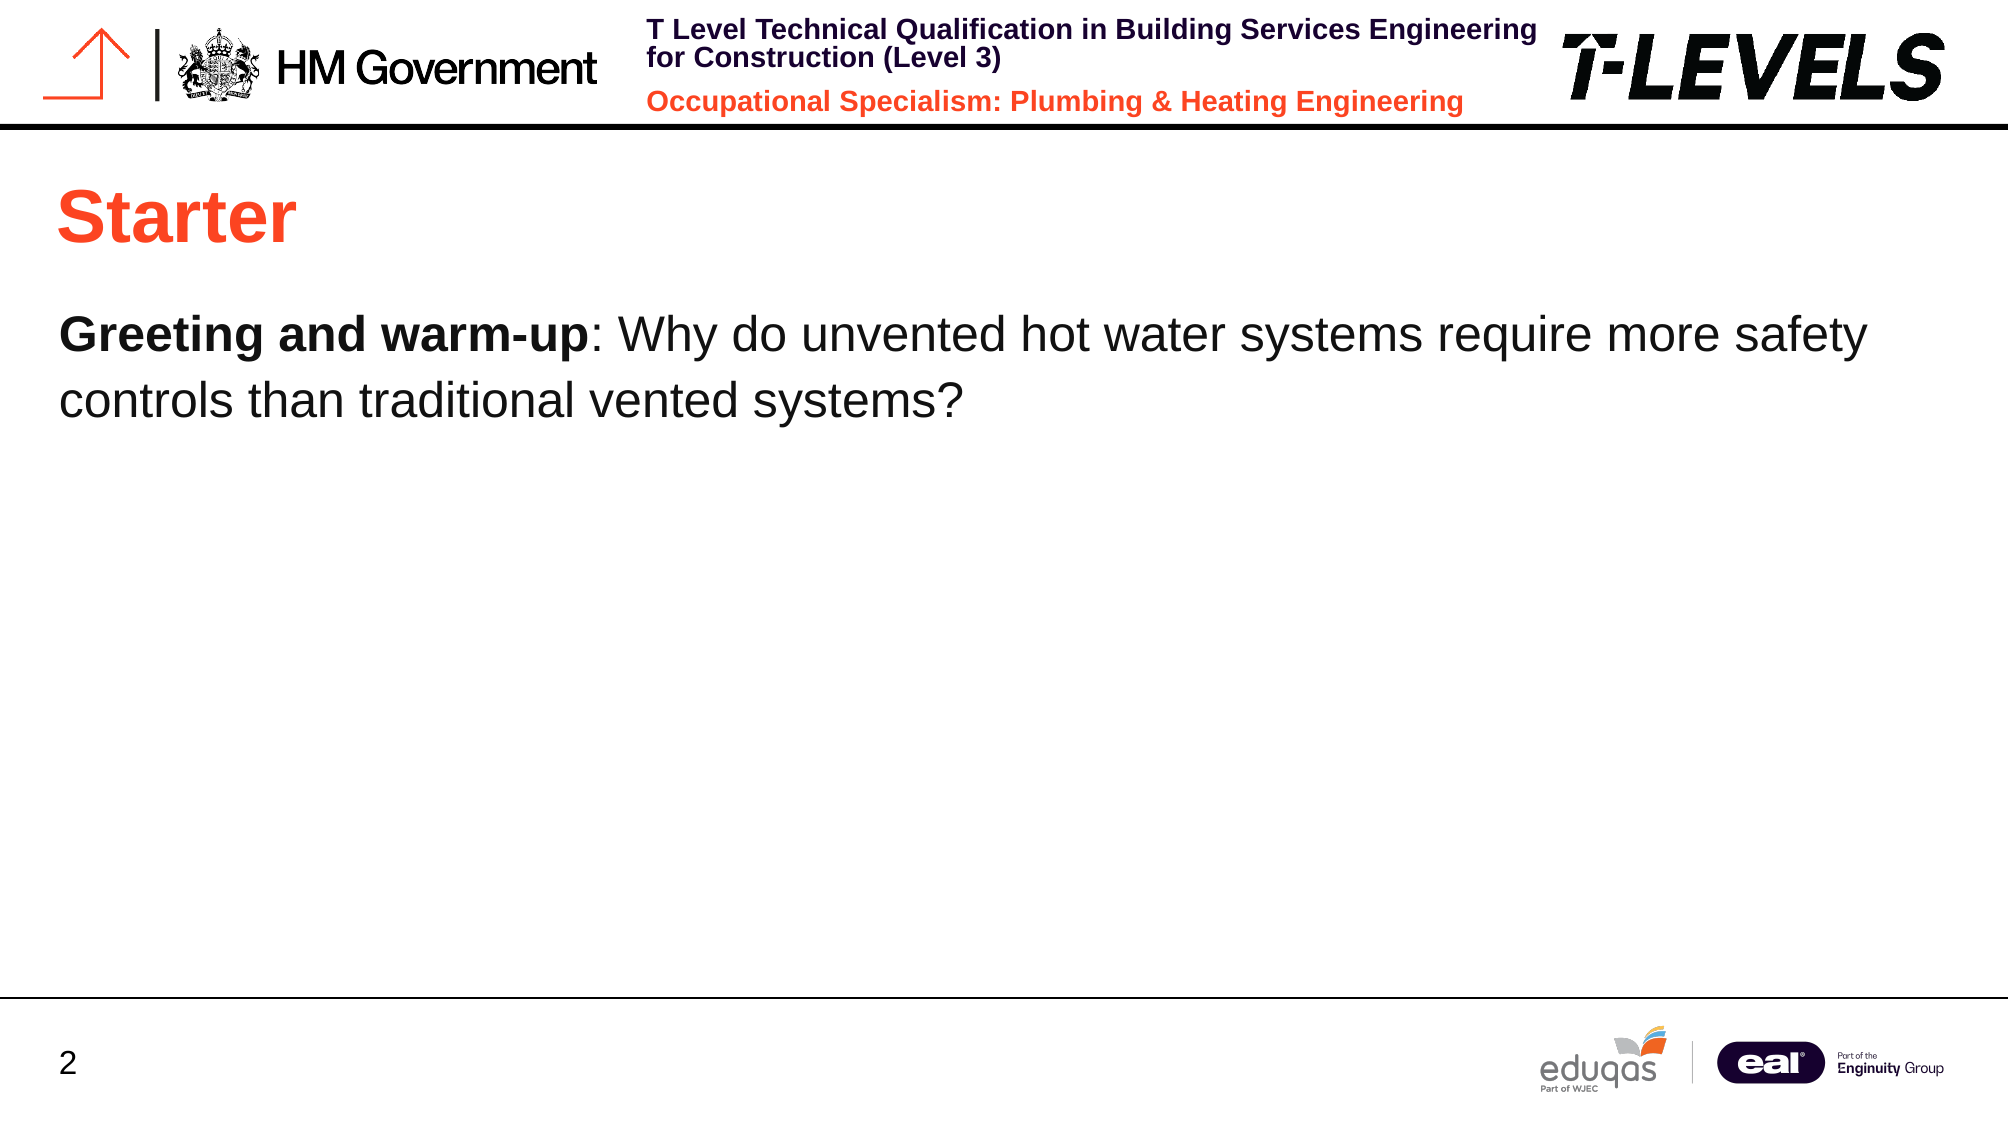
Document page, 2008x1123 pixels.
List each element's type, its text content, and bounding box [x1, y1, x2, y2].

title Starter [41, 111, 1949, 314]
picture [155, 28, 597, 102]
list Greeting and warm-up: Why do unvented hot water systems require more safety controls than traditional vented systems? [59, 295, 1949, 975]
picture [1535, 1021, 1949, 1097]
picture [1543, 25, 1964, 108]
picture [38, 27, 136, 100]
